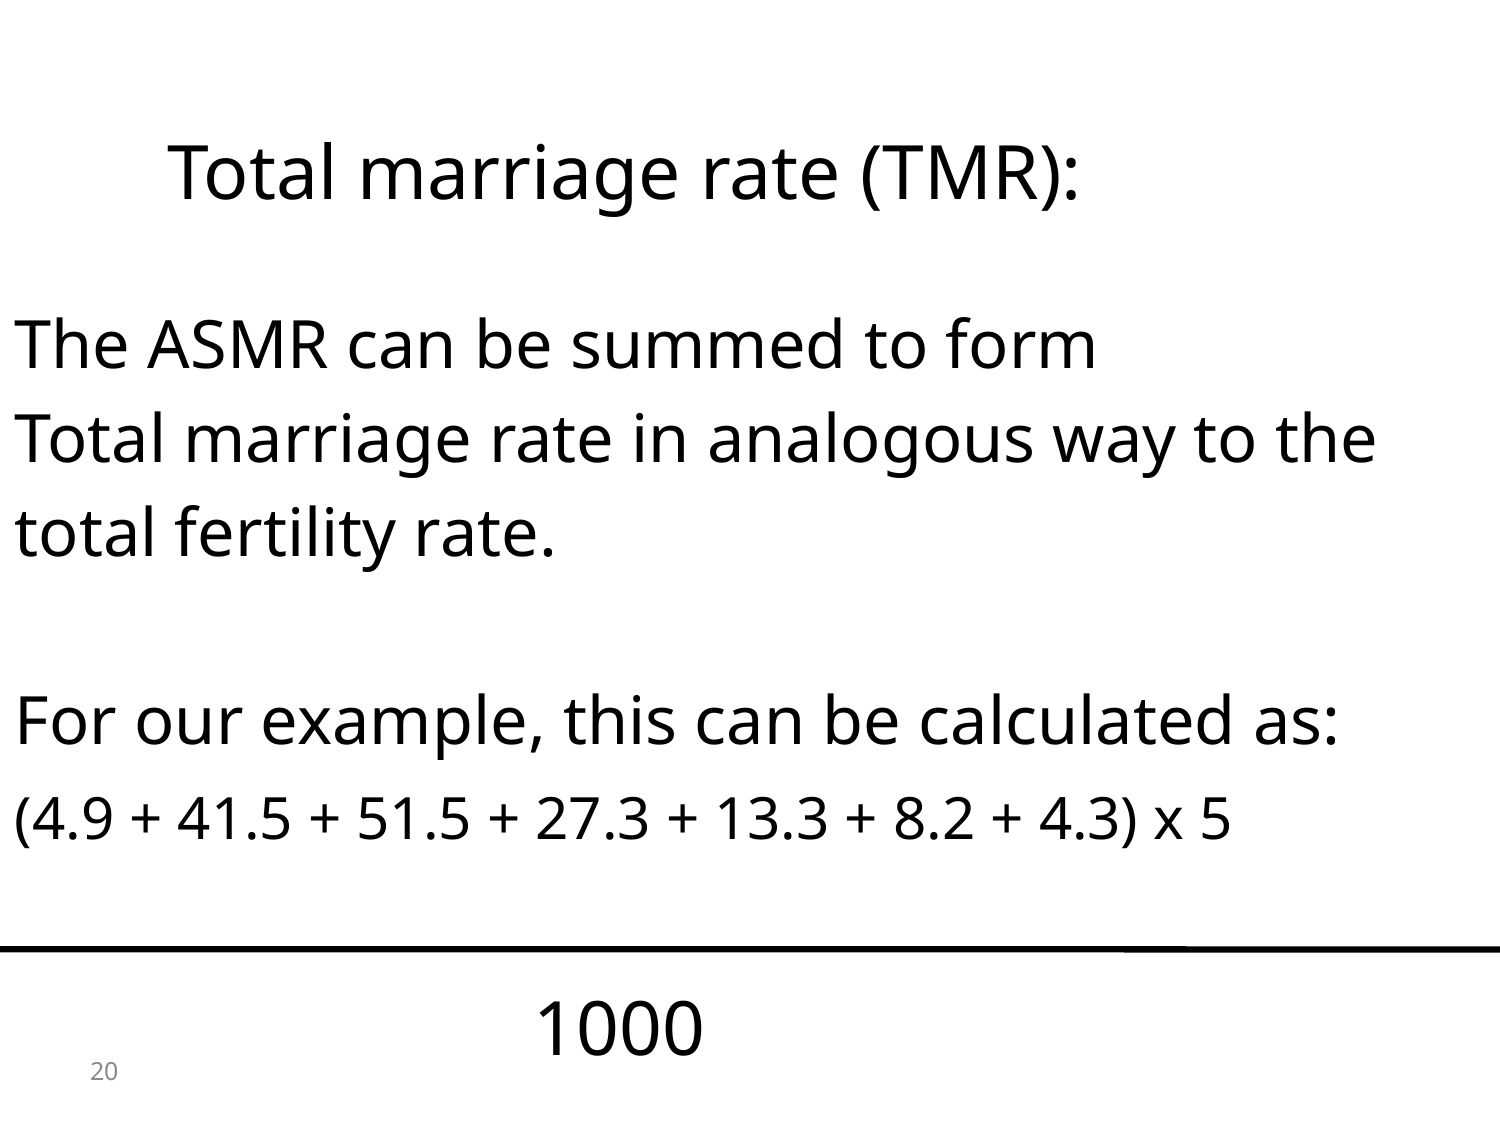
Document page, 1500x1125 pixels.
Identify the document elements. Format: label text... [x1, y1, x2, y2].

text_box 1000 [519, 972, 721, 1078]
text_box The ASMR can be summed to form Total marriage rate in analogous way to the total fertility rate. For our example, this can be calculated as: (4.9 + 41.5 + 51.5 + 27.3 + 13.3 + 8.2 + 4.3) x 5 [0, 281, 1500, 946]
text_box Total marriage rate (TMR): [152, 117, 1118, 222]
slide_number 20 [75, 1042, 425, 1103]
